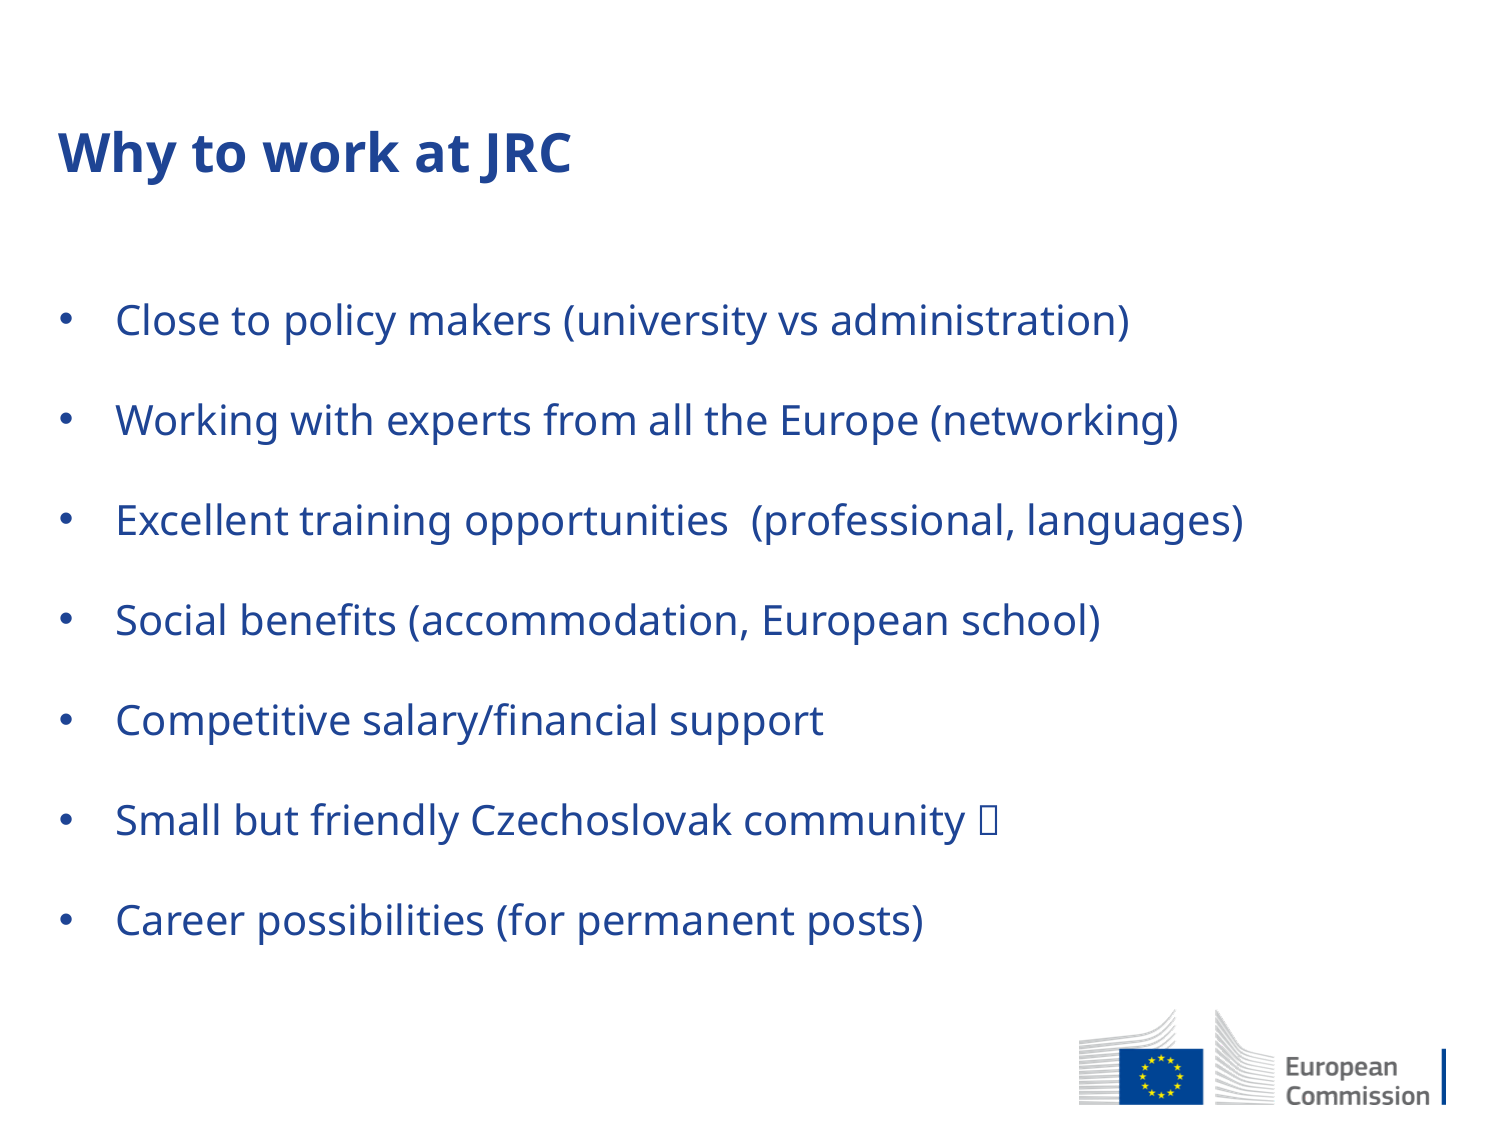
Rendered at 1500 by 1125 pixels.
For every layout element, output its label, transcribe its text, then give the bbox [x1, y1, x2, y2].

title Why to work at JRC [0, 0, 1500, 279]
picture [1078, 1094, 1447, 1106]
list Close to policy makers (university vs administration) Working with experts from all the Europe (networking) Excellent training opportunities (professional, languages) Social benefits (accommodation, European school) Competitive salary/financial support Small but friendly Czechoslovak community  Career possibilities (for permanent posts) [0, 137, 1483, 1094]
